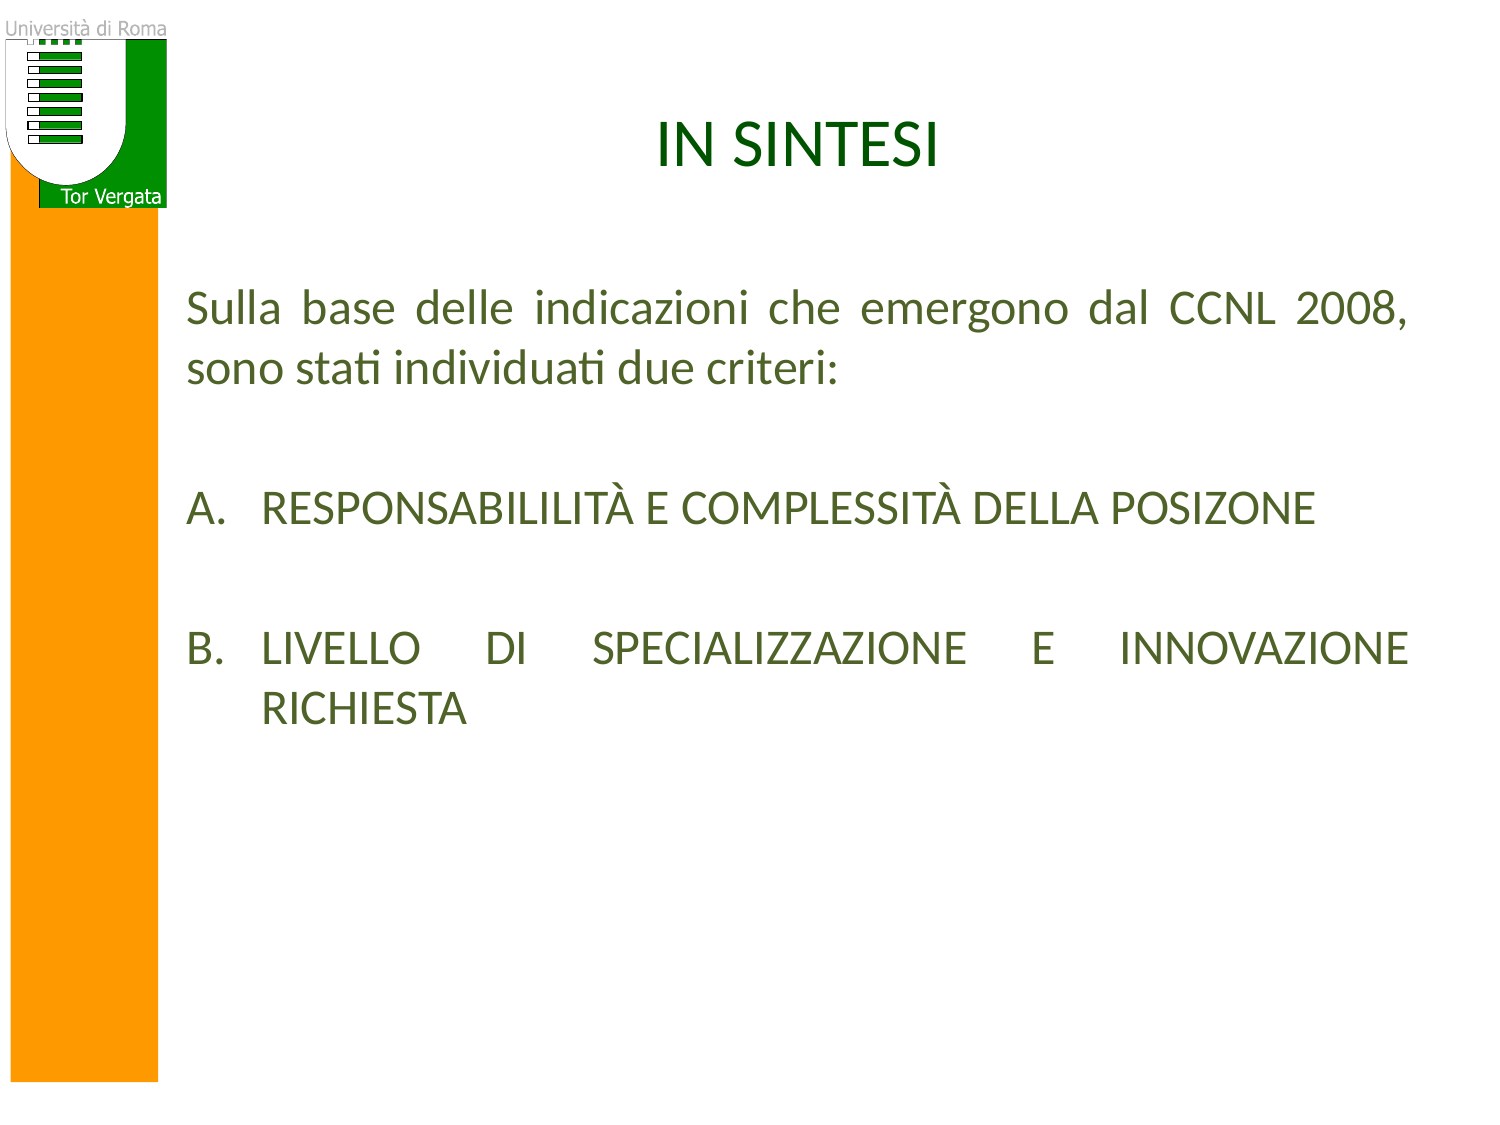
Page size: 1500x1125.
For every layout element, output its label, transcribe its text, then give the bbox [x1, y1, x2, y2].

list Sulla base delle indicazioni che emergono dal CCNL 2008, sono stati individuati due criteri: RESPONSABILILITÀ E COMPLESSITÀ DELLA POSIZONE LIVELLO DI SPECIALIZZAZIONE E INNOVAZIONE RICHIESTA [171, 266, 1425, 1010]
title IN SINTESI [171, 45, 1425, 233]
